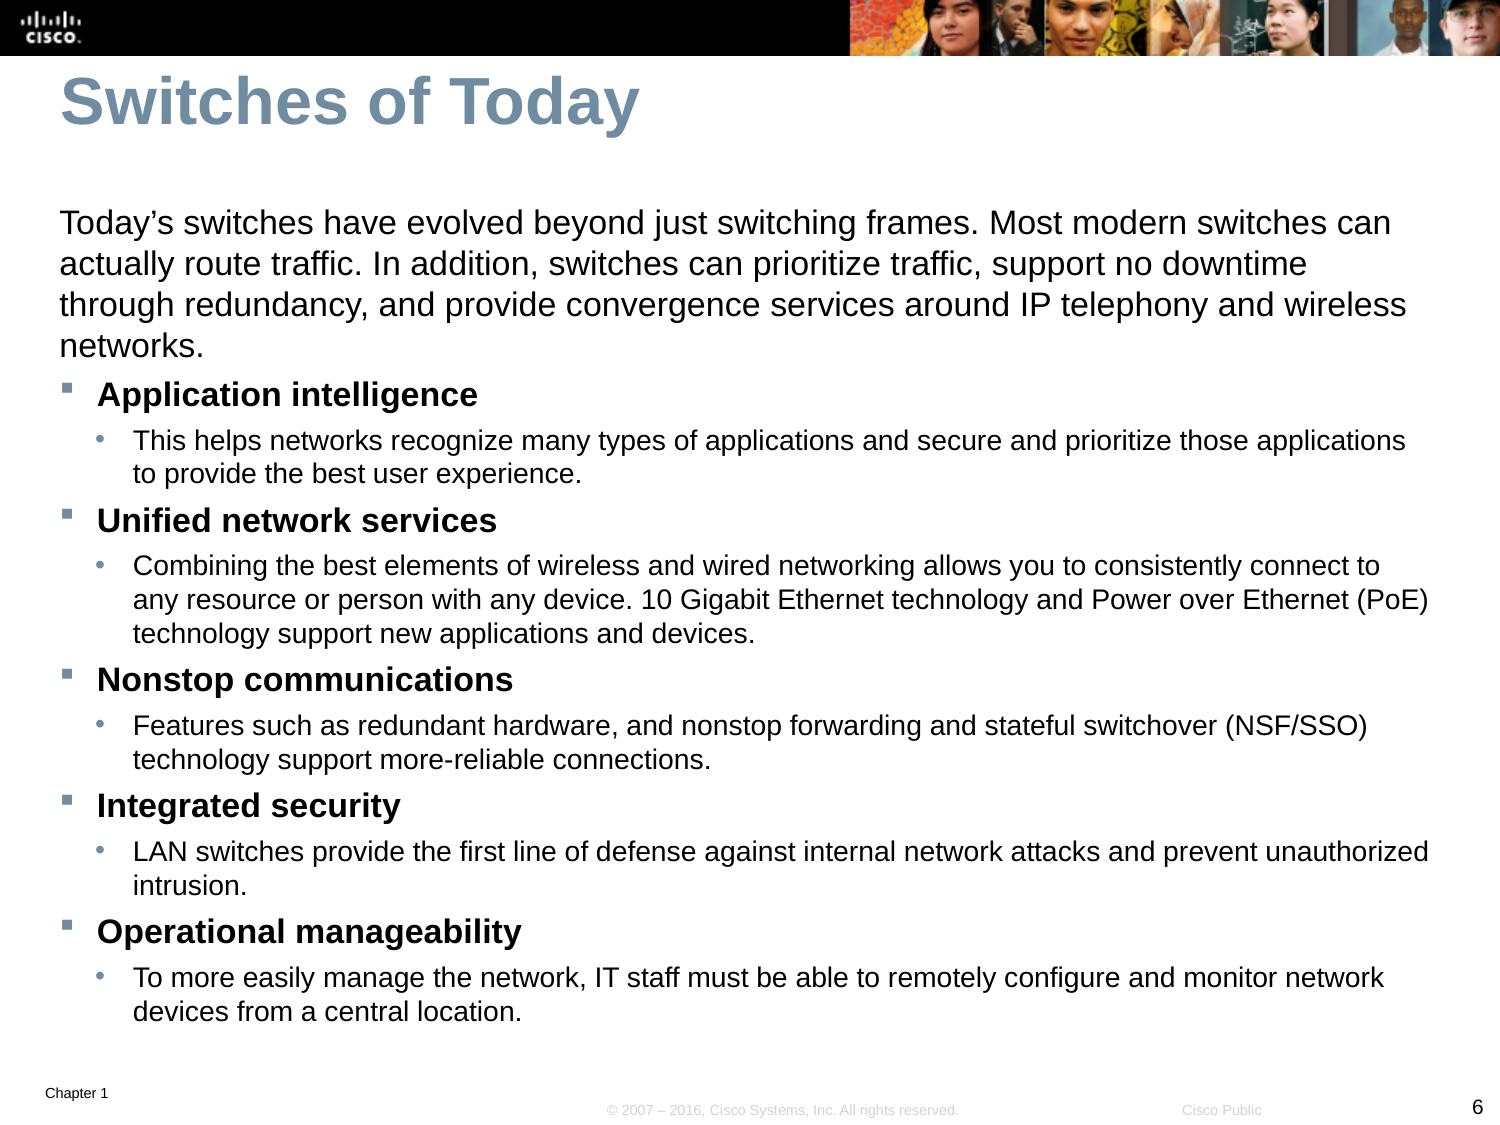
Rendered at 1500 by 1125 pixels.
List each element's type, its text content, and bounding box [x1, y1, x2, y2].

list Today’s switches have evolved beyond just switching frames. Most modern switches can actually route traffic. In addition, switches can prioritize traffic, support no downtime through redundancy, and provide convergence services around IP telephony and wireless networks. Application intelligence This helps networks recognize many types of applications and secure and prioritize those applications to provide the best user experience. Unified network services Combining the best elements of wireless and wired networking allows you to consistently connect to any resource or person with any device. 10 Gigabit Ethernet technology and Power over Ethernet (PoE) technology support new applications and devices. Nonstop communications Features such as redundant hardware, and nonstop forwarding and stateful switchover (NSF/SSO) technology support more-reliable connections. Integrated security LAN switches provide the first line of defense against internal network attacks and prevent unauthorized intrusion. Operational manageability To more easily manage the network, IT staff must be able to remotely configure and monitor network devices from a central location. [45, 193, 1444, 1037]
title Switches of Today [45, 59, 1444, 182]
picture [0, 0, 1500, 56]
